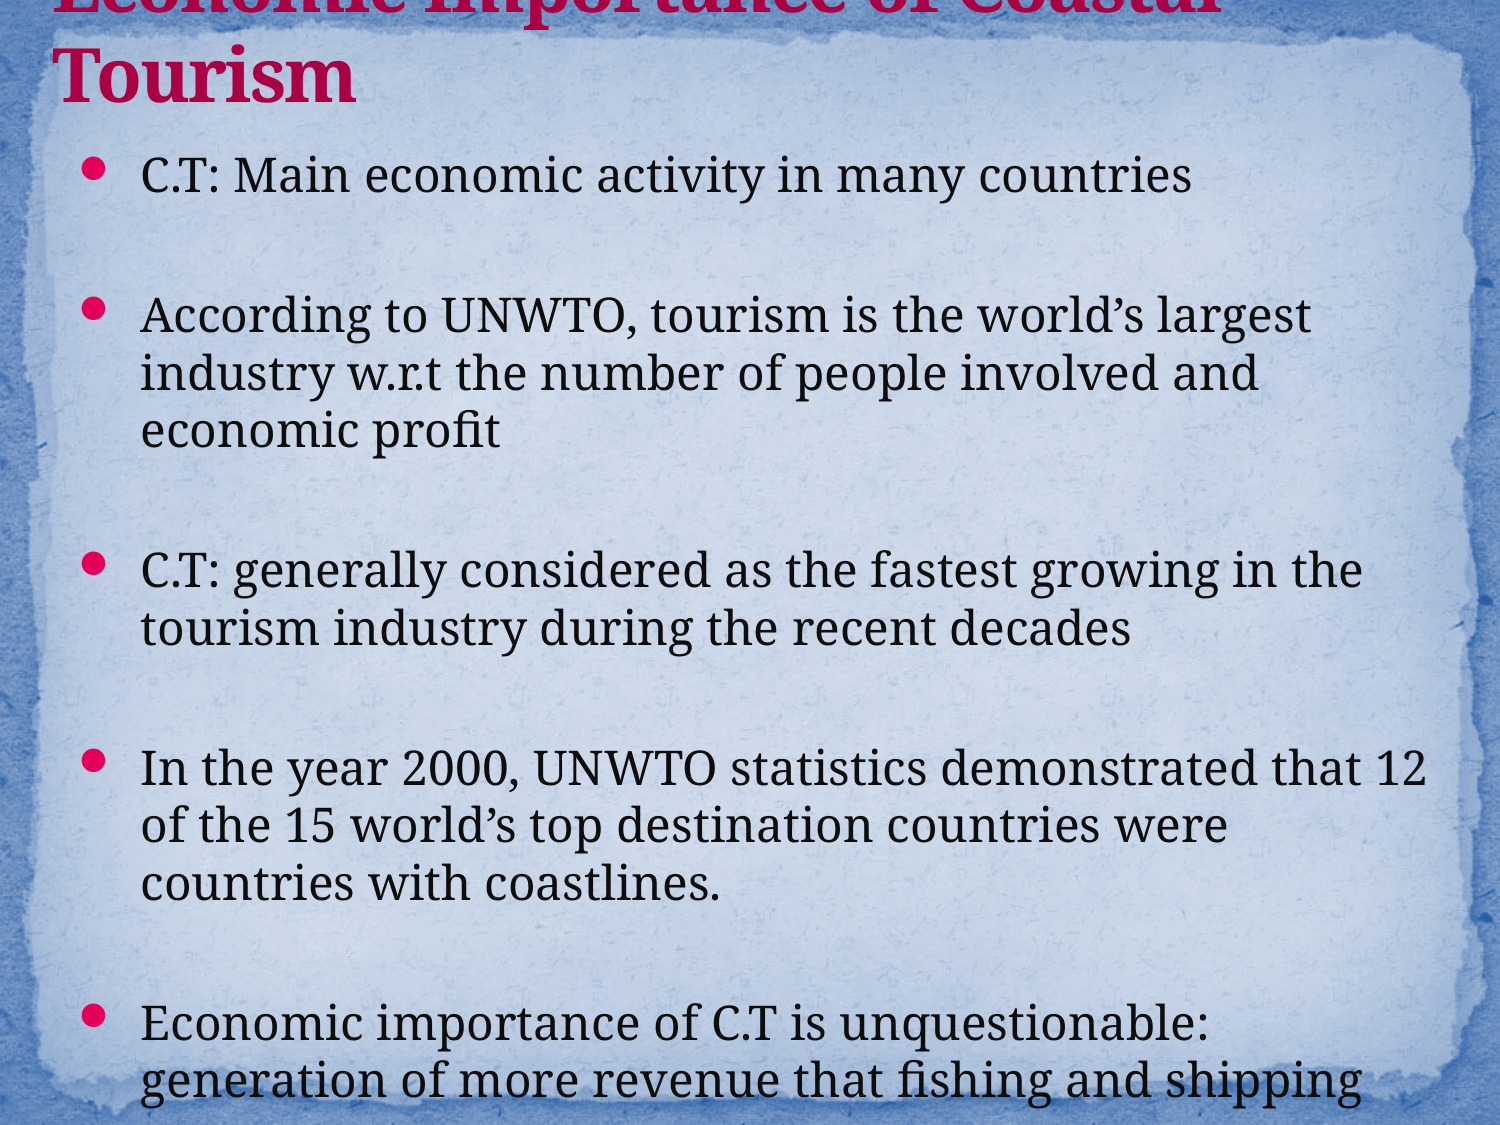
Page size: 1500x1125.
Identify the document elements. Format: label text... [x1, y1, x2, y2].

title Economic Importance of Coastal Tourism [37, 0, 1500, 125]
list C.T: Main economic activity in many countries According to UNWTO, tourism is the world’s largest industry w.r.t the number of people involved and economic profit C.T: generally considered as the fastest growing in the tourism industry during the recent decades In the year 2000, UNWTO statistics demonstrated that 12 of the 15 world’s top destination countries were countries with coastlines. Economic importance of C.T is unquestionable: generation of more revenue that fishing and shipping [50, 137, 1463, 1075]
